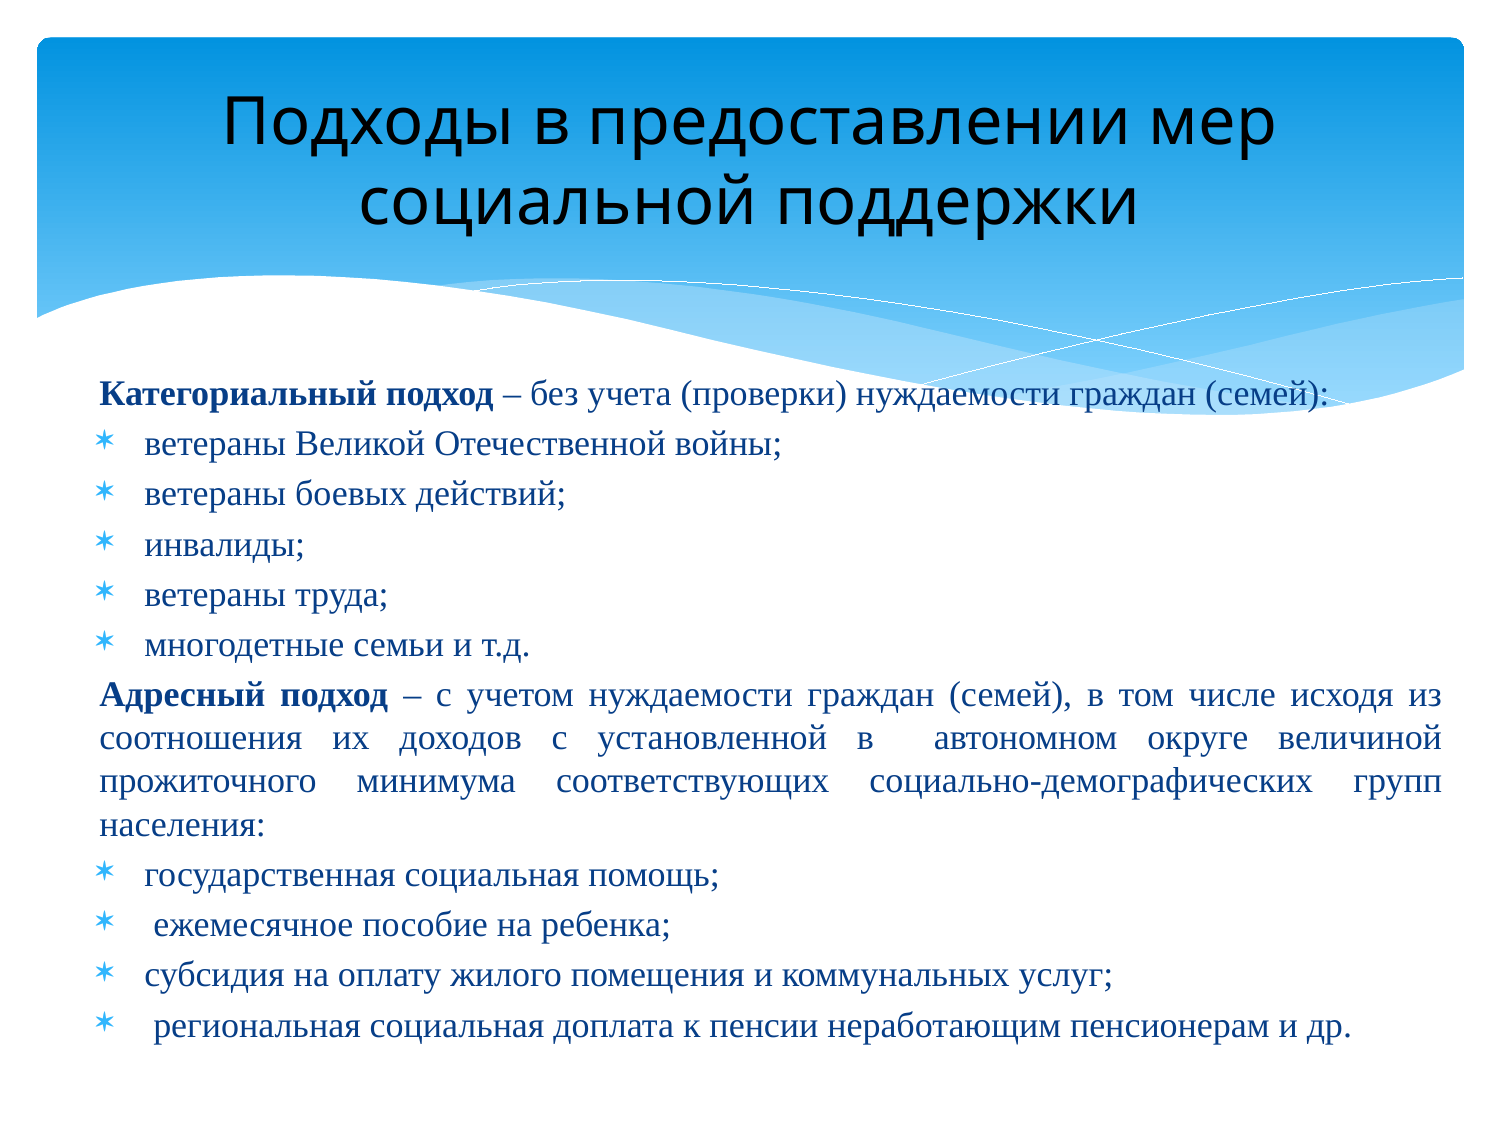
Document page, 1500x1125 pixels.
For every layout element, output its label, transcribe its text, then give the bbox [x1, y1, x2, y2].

list Категориальный подход – без учета (проверки) нуждаемости граждан (семей): ветераны Великой Отечественной войны; ветераны боевых действий; инвалиды; ветераны труда; многодетные семьи и т.д. Адресный подход – с учетом нуждаемости граждан (семей), в том числе исходя из соотношения их доходов с установленной в автономном округе величиной прожиточного минимума соответствующих социально-демографических групп населения: государственная социальная помощь; ежемесячное пособие на ребенка; субсидия на оплату жилого помещения и коммунальных услуг; региональная социальная доплата к пенсии неработающим пенсионерам и др. [41, 361, 1459, 1059]
title Подходы в предоставлении мер социальной поддержки [75, 55, 1425, 261]
